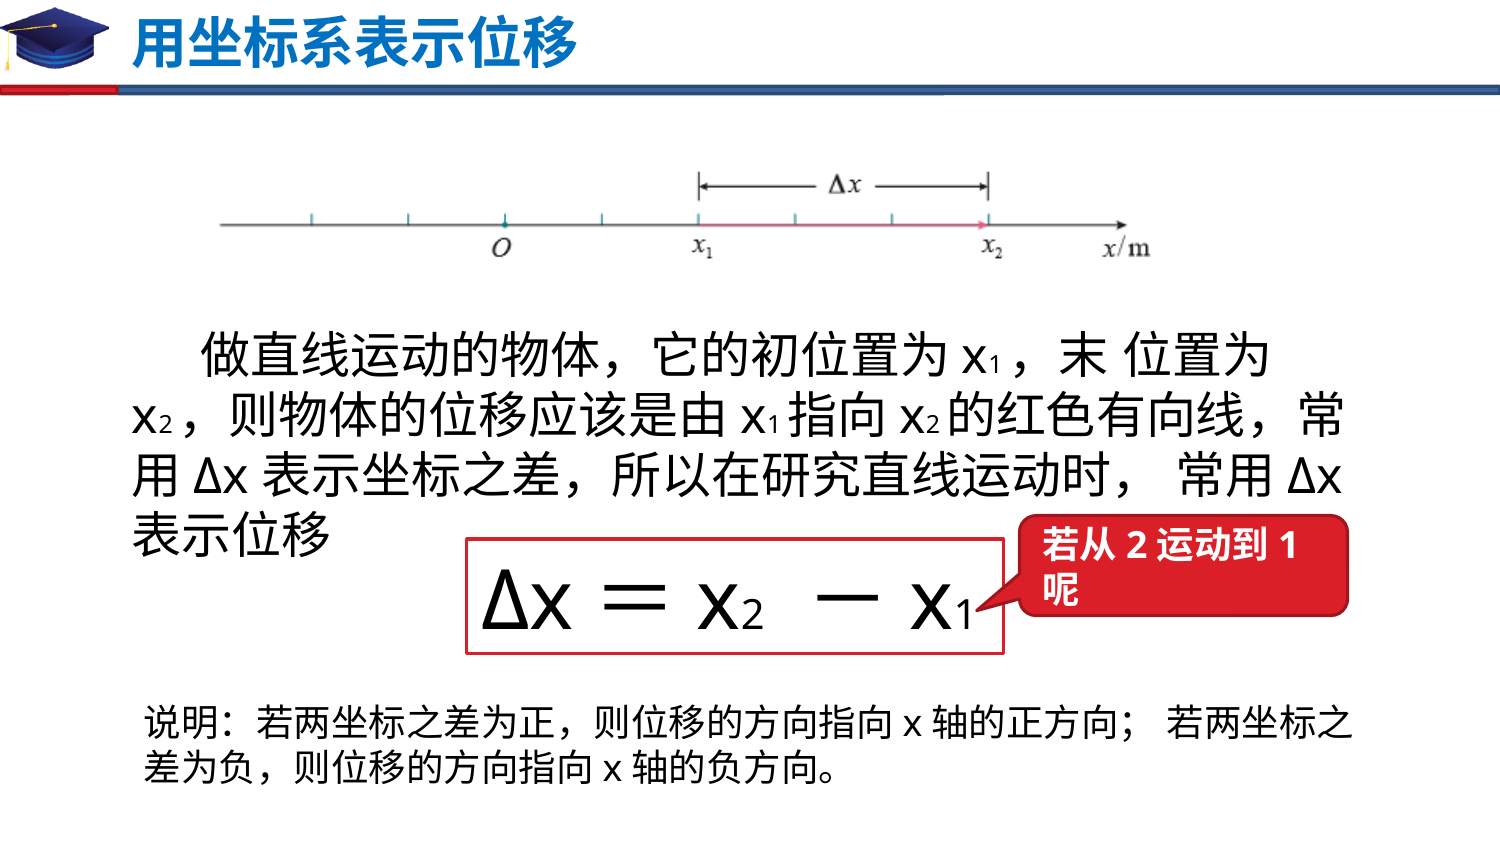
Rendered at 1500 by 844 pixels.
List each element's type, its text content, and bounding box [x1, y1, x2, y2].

text_box Δx＝x2 －x1 [465, 537, 1005, 655]
title 用坐标系表示位移 [117, 0, 1442, 82]
text_box [117, 84, 1500, 96]
text_box 若从2运动到1呢 [975, 513, 1350, 618]
text_box 做直线运动的物体，它的初位置为x1，末 位置为x2，则物体的位移应该是由x1指向x2的红色有向线，常用Δx表示坐标之差，所以在研究直线运动时， 常用Δx表示位移 [117, 316, 1383, 572]
picture [187, 128, 1185, 287]
text_box [0, 84, 119, 96]
picture [0, 7, 109, 71]
text_box 说明：若两坐标之差为正，则位移的方向指向x轴的正方向； 若两坐标之差为负，则位移的方向指向x轴的负方向。 [128, 691, 1383, 797]
